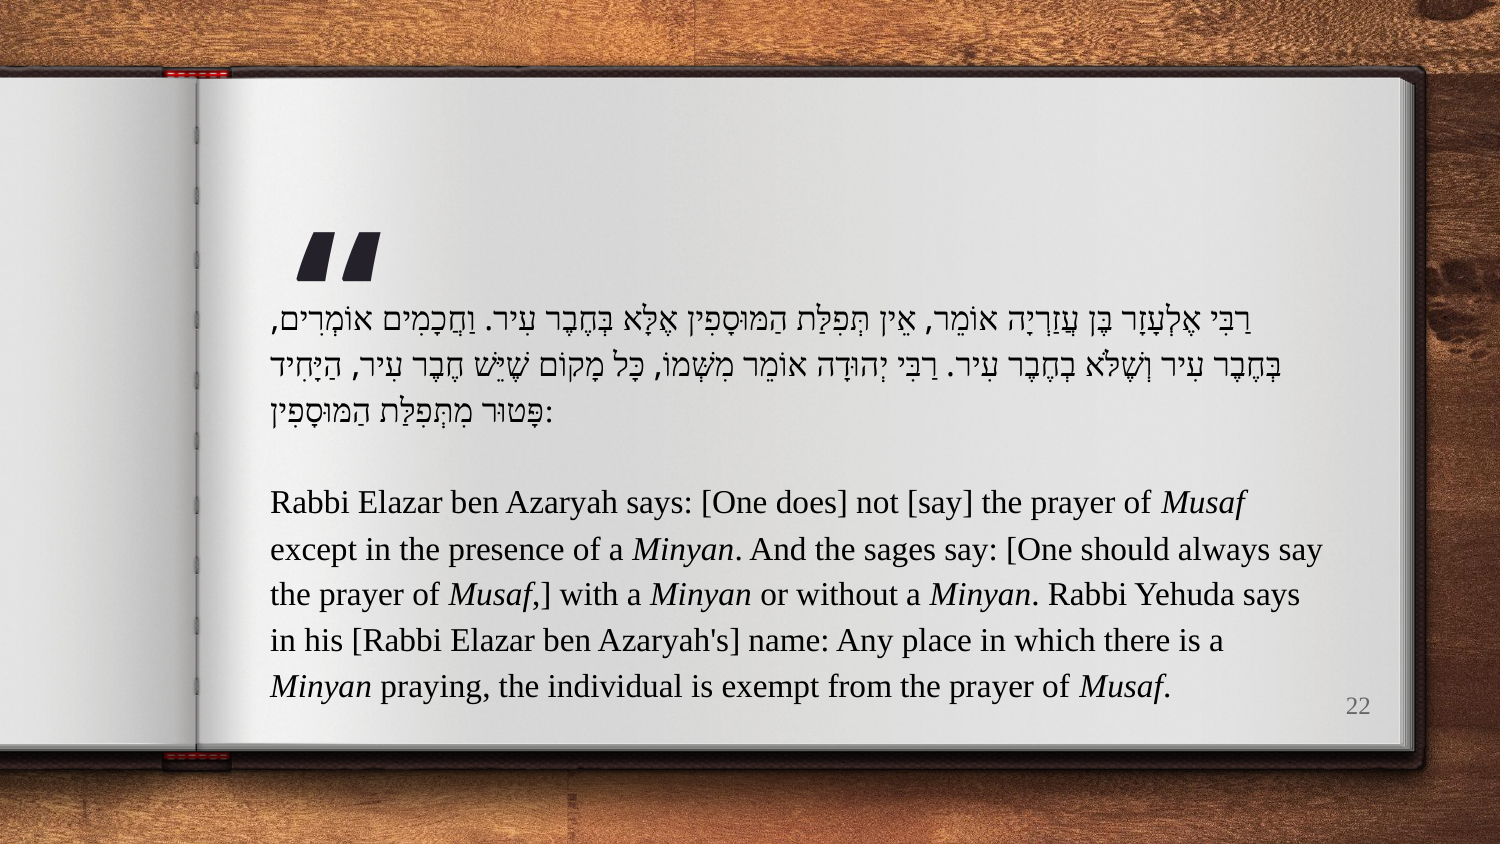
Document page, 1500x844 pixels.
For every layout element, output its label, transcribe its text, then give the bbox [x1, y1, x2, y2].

picture [0, 0, 1500, 844]
slide_number ‹#› [1341, 672, 1386, 737]
list רַבִּי אֶלְעָזָר בֶּן עֲזַרְיָה אוֹמֵר, אֵין תְּפִלַּת הַמּוּסָפִין אֶלָּא בְּחֶבֶר עִיר. וַחֲכָמִים אוֹמְרִים, בְּחֶבֶר עִיר וְשֶׁלֹּא בְחֶבֶר עִיר. רַבִּי יְהוּדָה אוֹמֵר מִשְּׁמוֹ, כָּל מָקוֹם שֶׁיֵּשׁ חֶבֶר עִיר, הַיָּחִיד פָּטוּר מִתְּפִלַּת הַמּוּסָפִין: Rabbi Elazar ben Azaryah says: [One does] not [say] the prayer of Musaf except in the presence of a Minyan. And the sages say: [One should always say the prayer of Musaf,] with a Minyan or without a Minyan. Rabbi Yehuda says in his [Rabbi Elazar ben Azaryah's] name: Any place in which there is a Minyan praying, the individual is exempt from the prayer of Musaf. [255, 276, 1341, 776]
